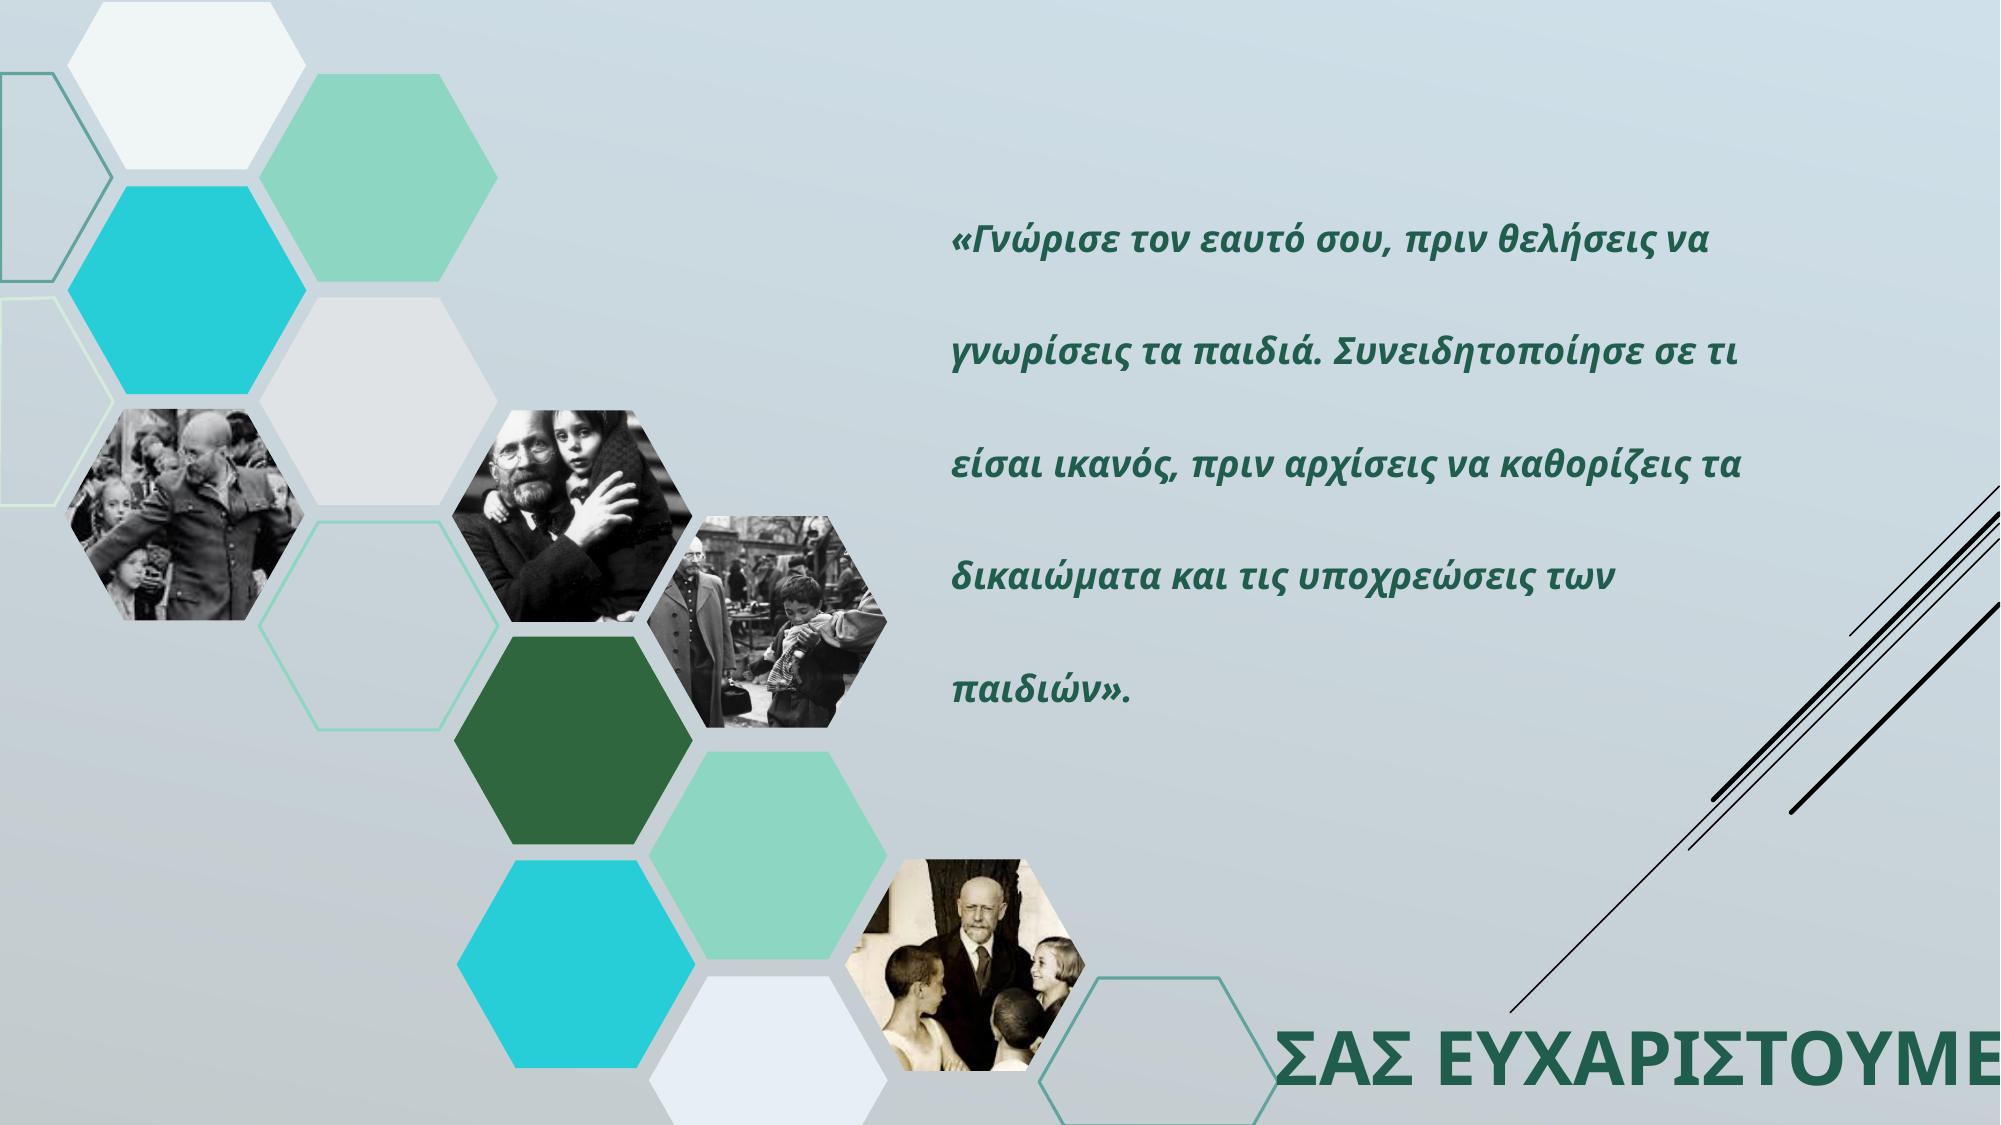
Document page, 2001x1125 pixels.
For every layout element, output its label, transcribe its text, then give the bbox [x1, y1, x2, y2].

title Σας Ευχαριστουμε [1259, 945, 2000, 1108]
picture [844, 859, 1086, 1072]
picture [63, 408, 305, 621]
picture [451, 410, 888, 728]
text_box «Γνώρισε τον εαυτό σου, πριν θελήσεις να γνωρίσεις τα παιδιά. Συνειδητοποίησε σε τι είσαι ικανός, πριν αρχίσεις να καθορίζεις τα δικαιώματα και τις υποχρεώσεις των παιδιών». [936, 139, 1793, 693]
